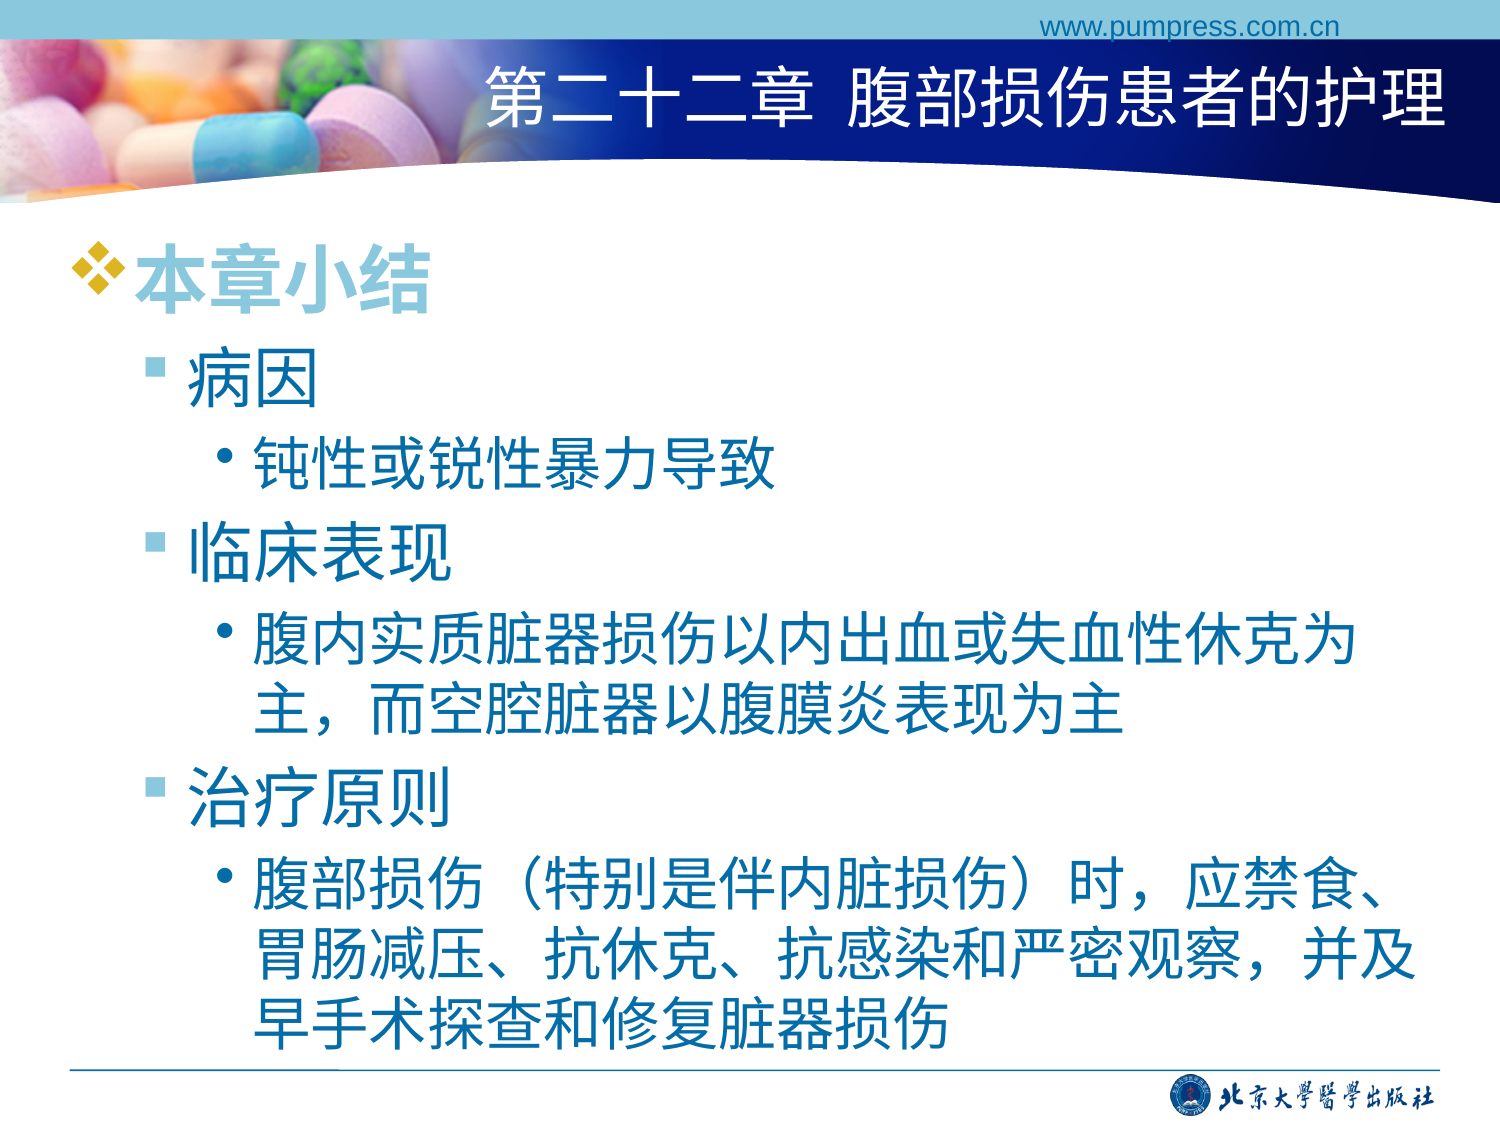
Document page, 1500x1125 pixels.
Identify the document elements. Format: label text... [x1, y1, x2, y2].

slide_number www.pumpress.com.cn [1025, 0, 1463, 38]
title 第二十二章 腹部损伤患者的护理 [137, 49, 1463, 143]
picture [1170, 1074, 1436, 1118]
list 本章小结 病因 钝性或锐性暴力导致 临床表现 腹内实质脏器损伤以内出血或失血性休克为主，而空腔脏器以腹膜炎表现为主 治疗原则 腹部损伤（特别是伴内脏损伤）时，应禁食、胃肠减压、抗休克、抗感染和严密观察，并及早手术探查和修复脏器损伤 [49, 224, 1463, 1026]
picture [0, 40, 1500, 203]
